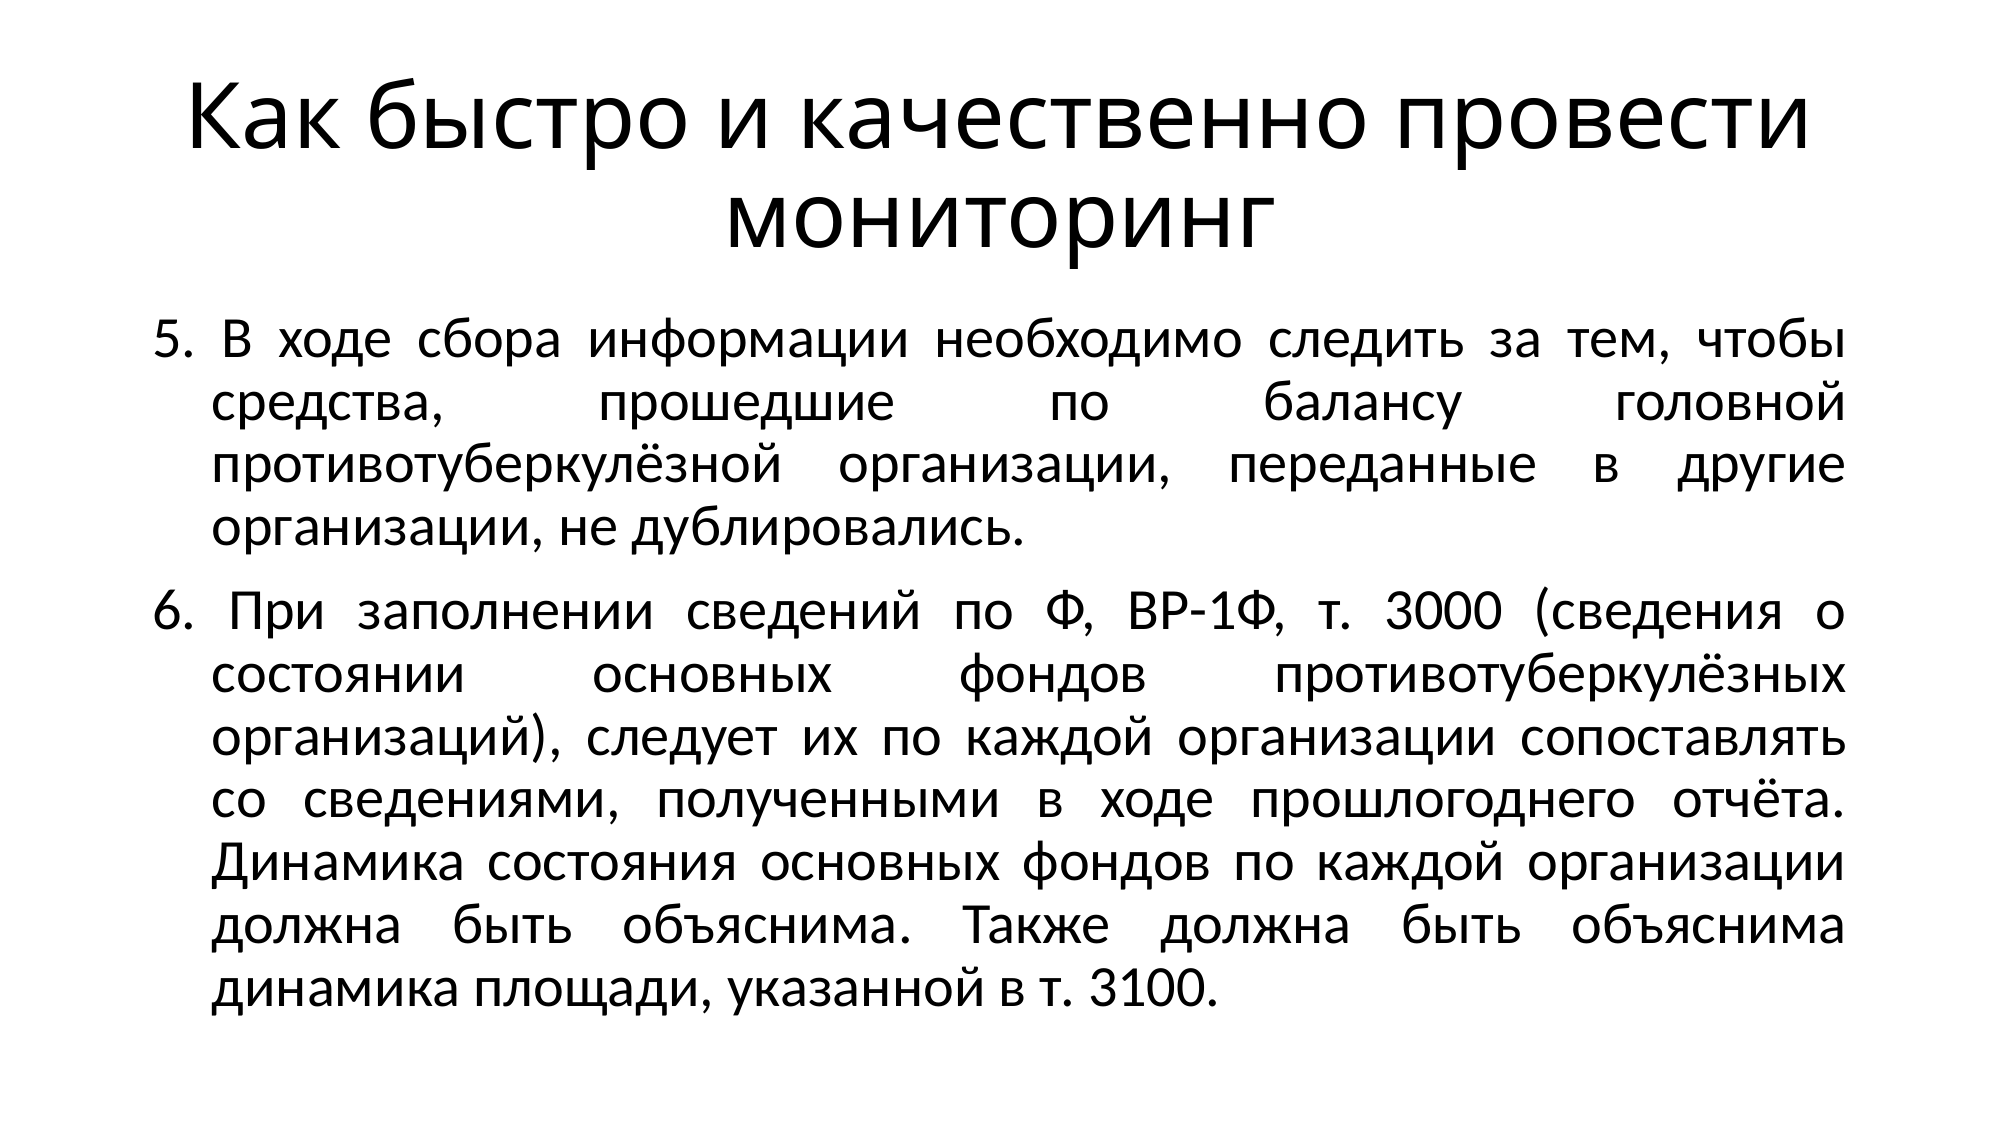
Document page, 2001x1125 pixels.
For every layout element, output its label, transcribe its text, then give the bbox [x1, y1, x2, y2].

list 5. В ходе сбора информации необходимо следить за тем, чтобы средства, прошедшие по балансу головной противотуберкулёзной организации, переданные в другие организации, не дублировались. 6. При заполнении сведений по Ф, ВР-1Ф, т. 3000 (сведения о состоянии основных фондов противотуберкулёзных организаций), следует их по каждой организации сопоставлять со сведениями, полученными в ходе прошлогоднего отчёта. Динамика состояния основных фондов по каждой организации должна быть объяснима. Также должна быть объяснима динамика площади, указанной в т. 3100. [137, 299, 1863, 1086]
title Как быстро и качественно провести мониторинг [137, 59, 1863, 278]
